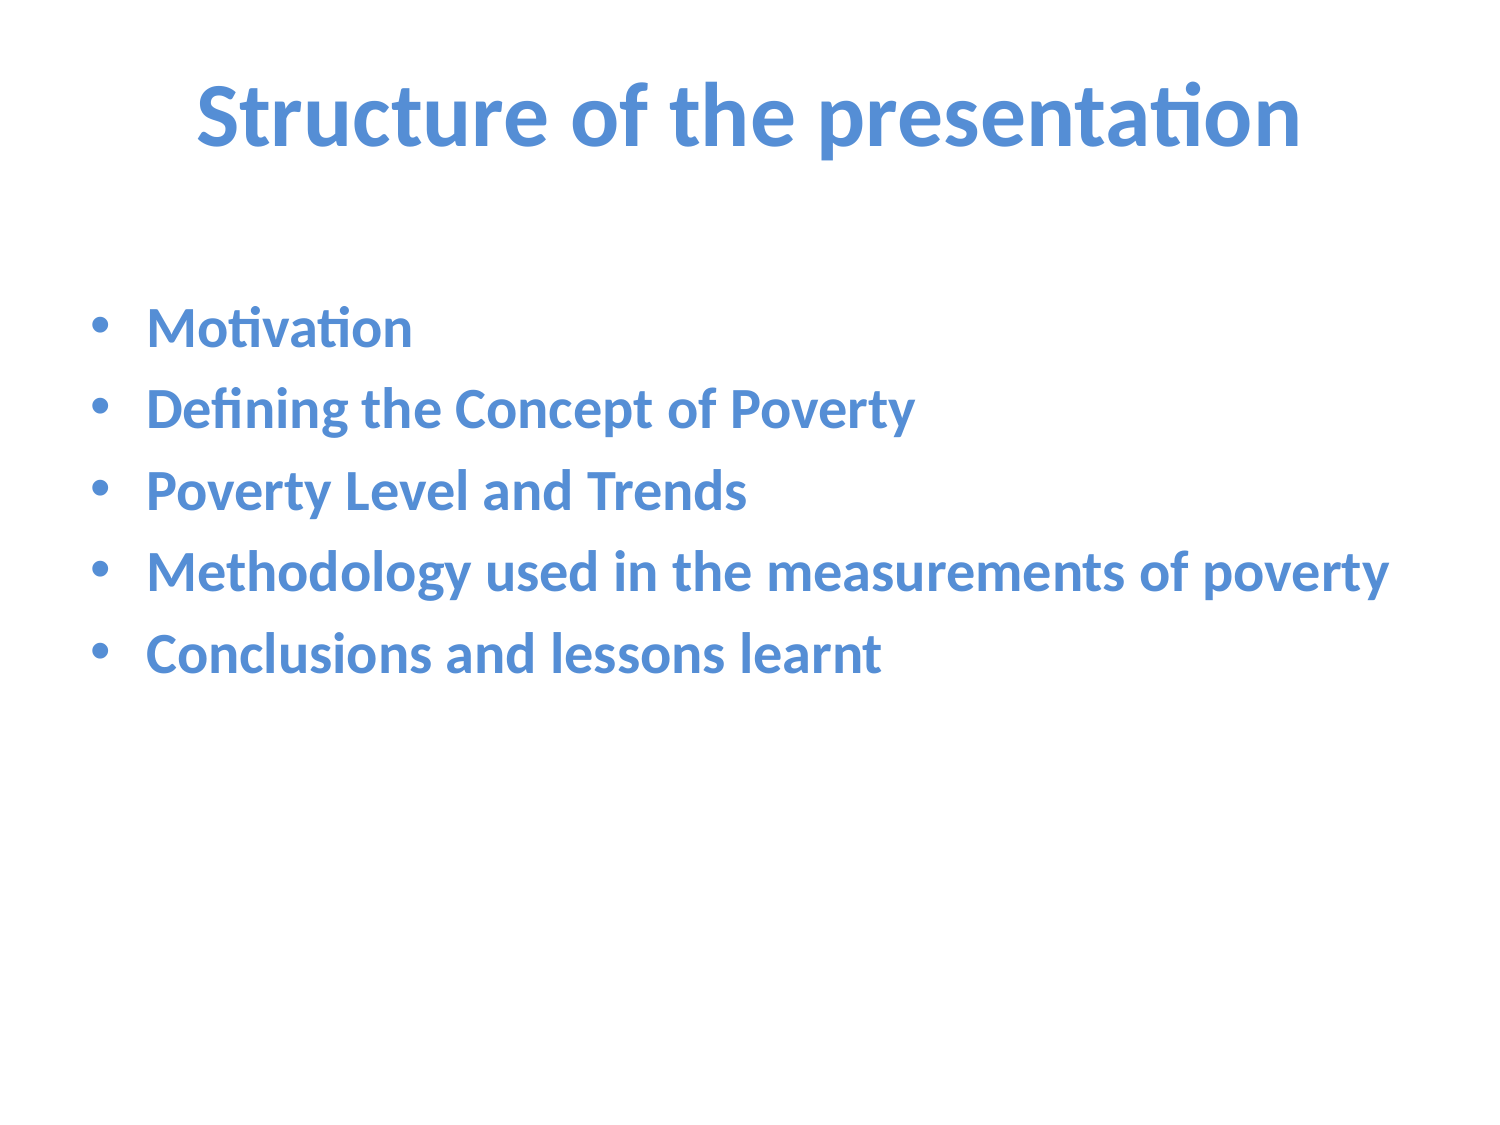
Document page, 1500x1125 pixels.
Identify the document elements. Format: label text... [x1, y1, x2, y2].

list Motivation Defining the Concept of Poverty Poverty Level and Trends Methodology used in the measurements of poverty Conclusions and lessons learnt [75, 200, 1425, 913]
title Structure of the presentation [75, 45, 1425, 175]
